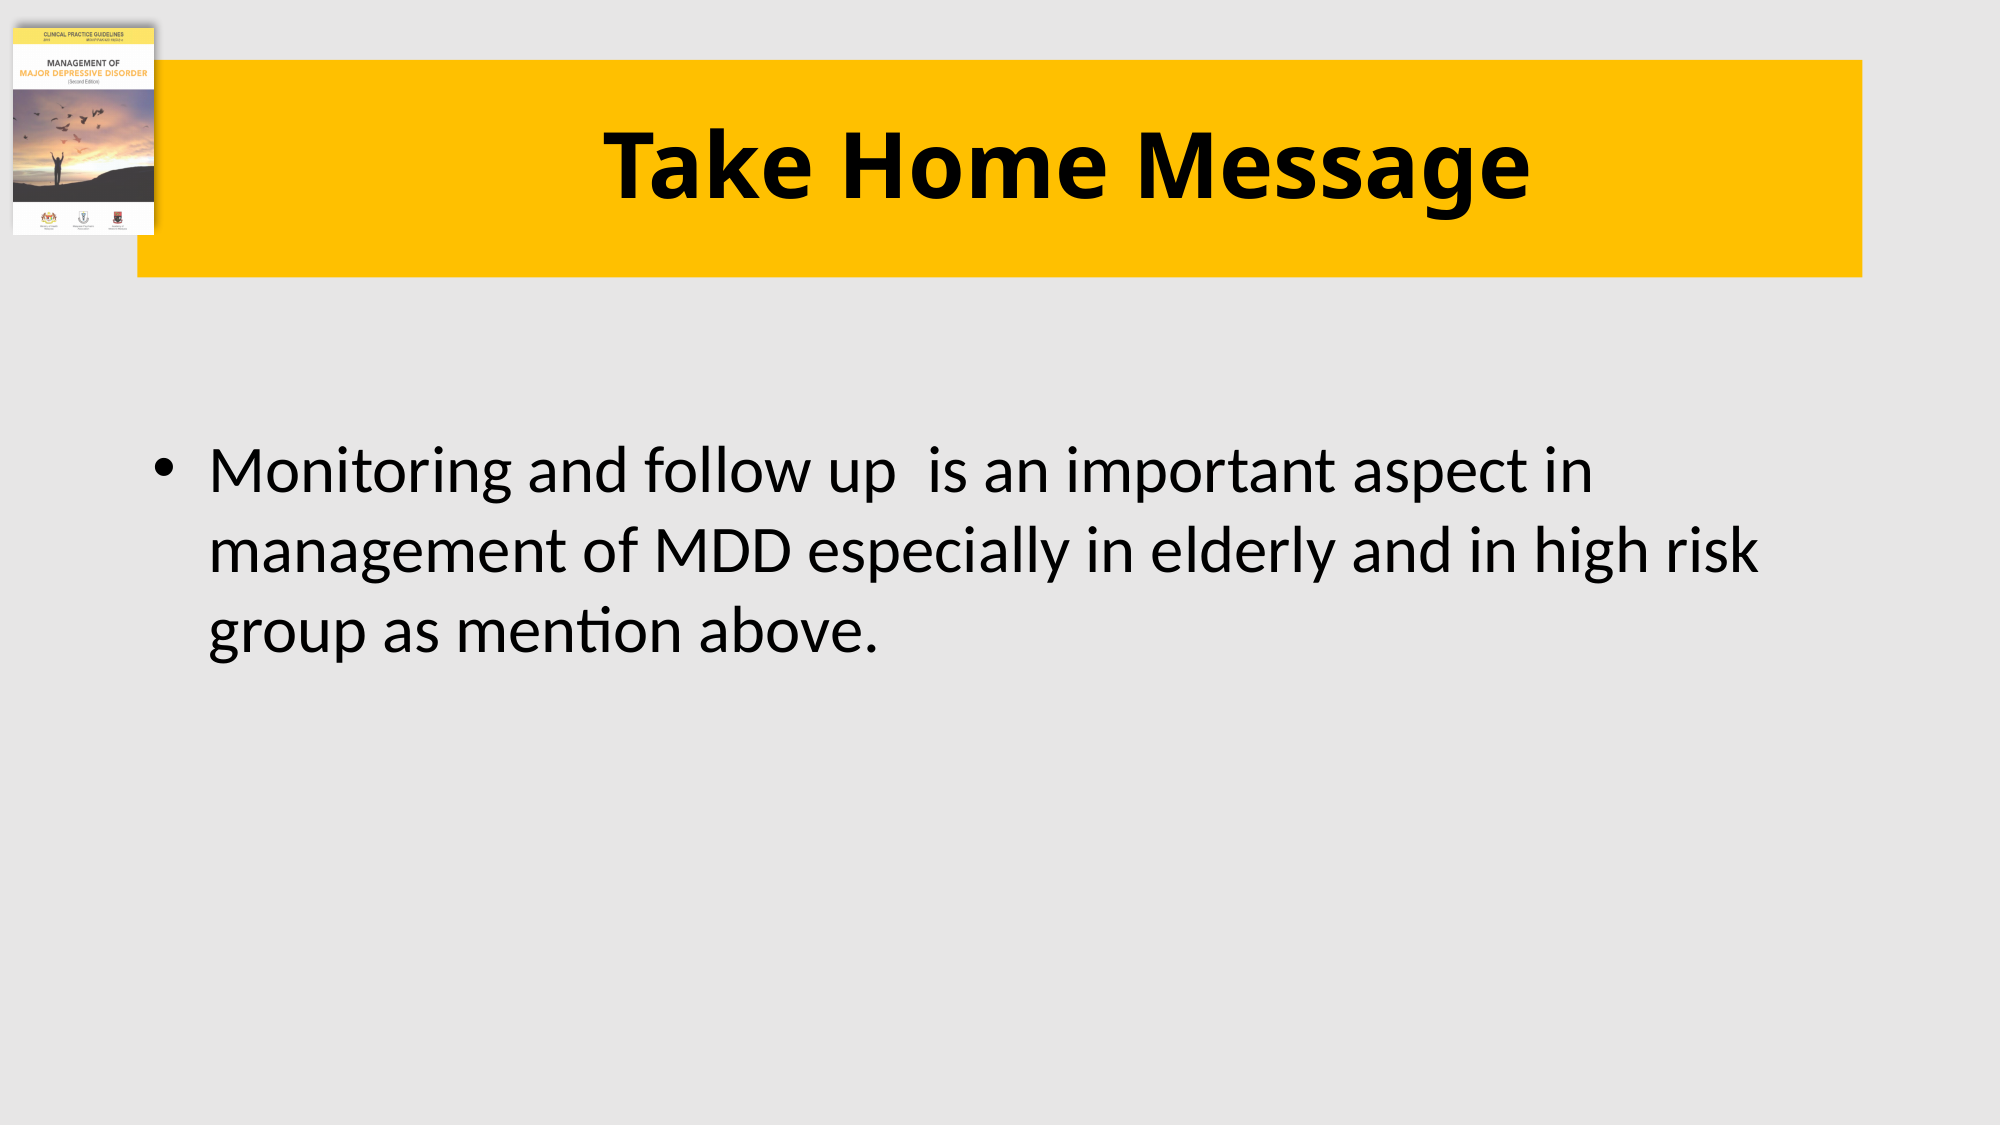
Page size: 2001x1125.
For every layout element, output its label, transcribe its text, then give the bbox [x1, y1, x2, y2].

title Take Home Message [137, 59, 1863, 278]
text_box Monitoring and follow up is an important aspect in management of MDD especially in elderly and in high risk group as mention above. [137, 324, 1863, 1068]
picture [13, 28, 154, 235]
